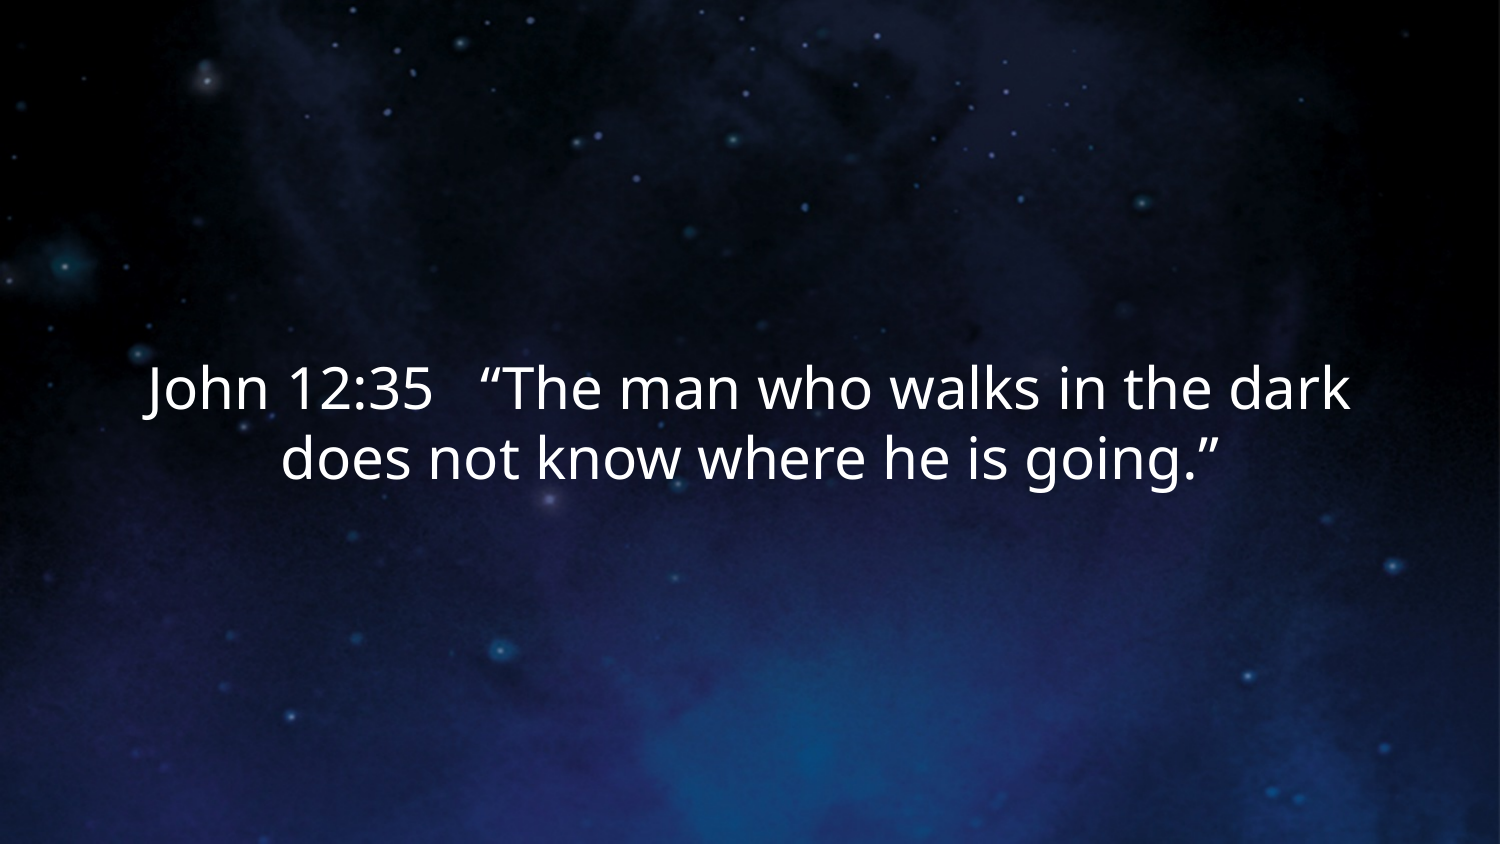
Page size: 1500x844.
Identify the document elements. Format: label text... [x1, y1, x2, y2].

title John 12:35 “The man who walks in the dark does not know where he is going.” [112, 330, 1388, 512]
picture [0, 0, 1500, 844]
